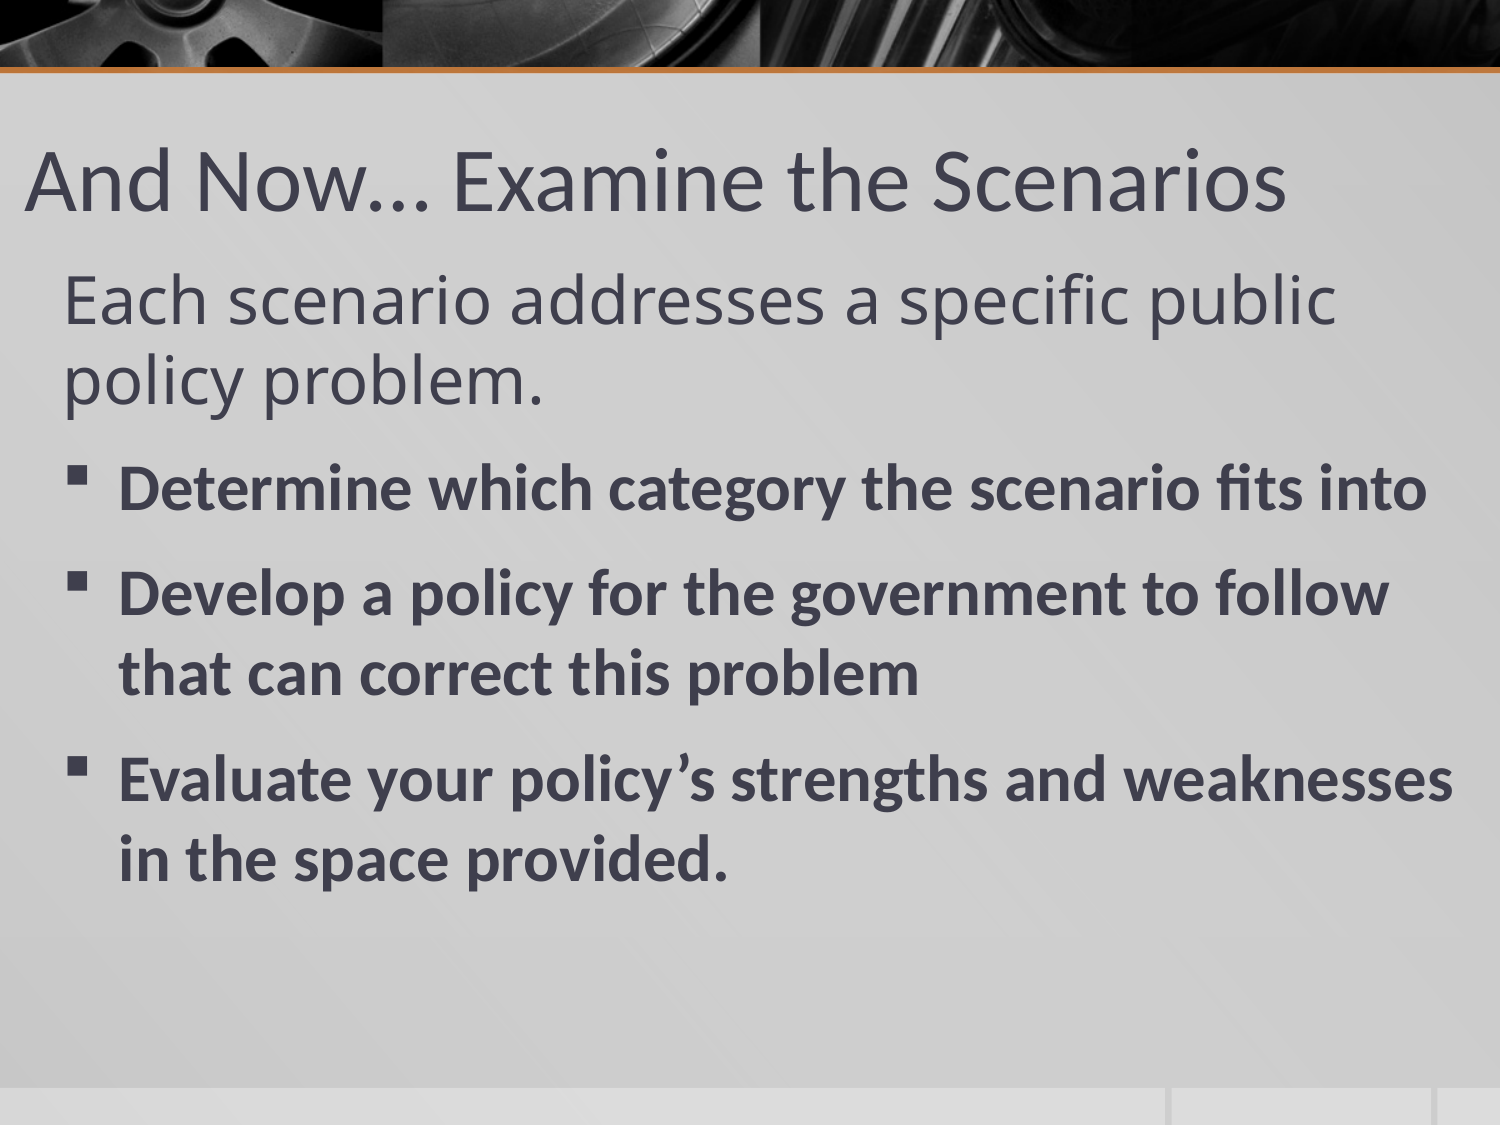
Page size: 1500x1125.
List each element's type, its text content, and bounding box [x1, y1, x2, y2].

list Each scenario addresses a specific public policy problem. Determine which category the scenario fits into Develop a policy for the government to follow that can correct this problem Evaluate your policy’s strengths and weaknesses in the space provided. [62, 249, 1463, 1038]
picture [0, 0, 1500, 67]
title And Now… Examine the Scenarios [24, 99, 1375, 250]
